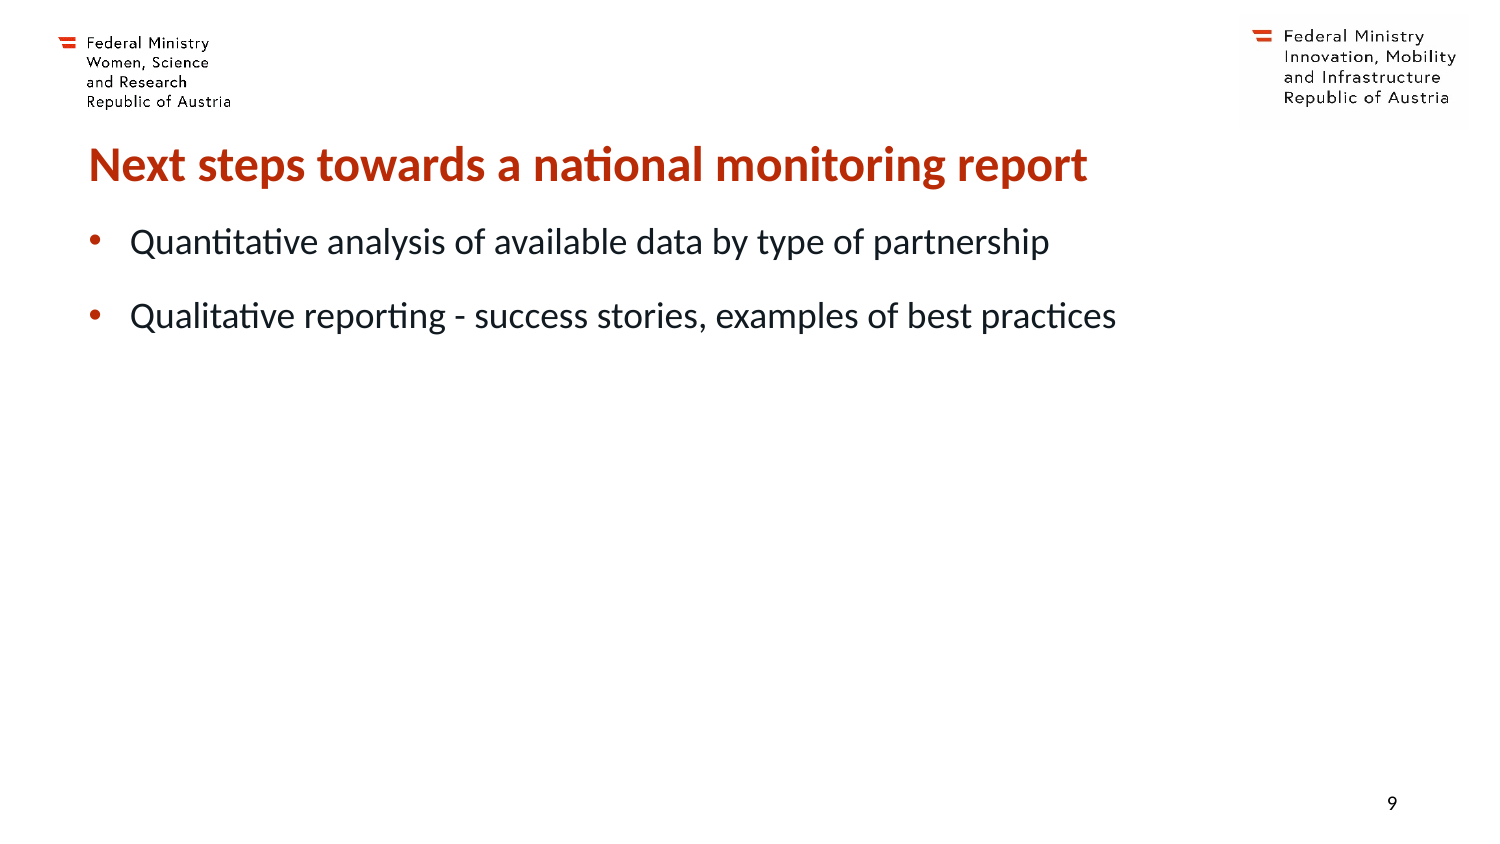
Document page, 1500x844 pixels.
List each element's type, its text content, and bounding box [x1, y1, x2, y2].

title Next steps towards a national monitoring report [88, 129, 1398, 201]
slide_number 9 [1239, 785, 1398, 819]
picture [58, 33, 325, 116]
list Quantitative analysis of available data by type of partnership Qualitative reporting - success stories, examples of best practices [88, 212, 1398, 768]
picture [1239, 14, 1469, 130]
